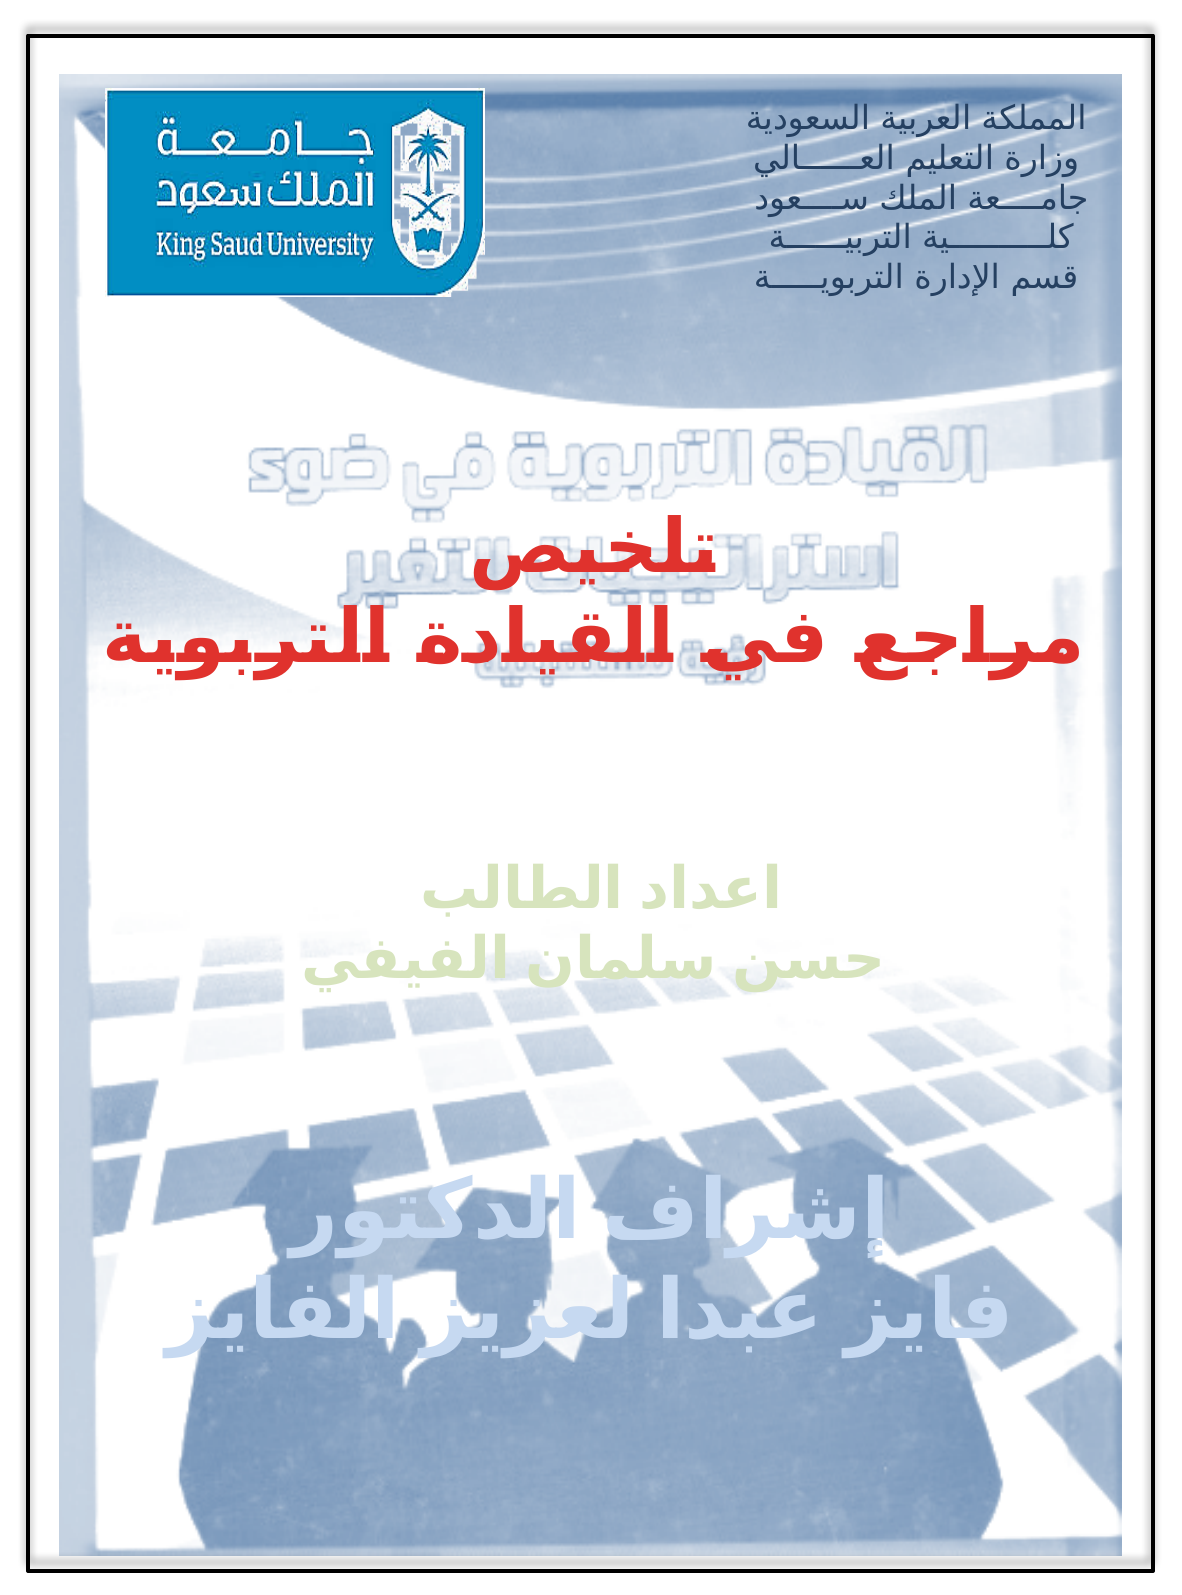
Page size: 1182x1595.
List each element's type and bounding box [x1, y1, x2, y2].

picture [58, 74, 1122, 1556]
text_box [26, 34, 1155, 1573]
